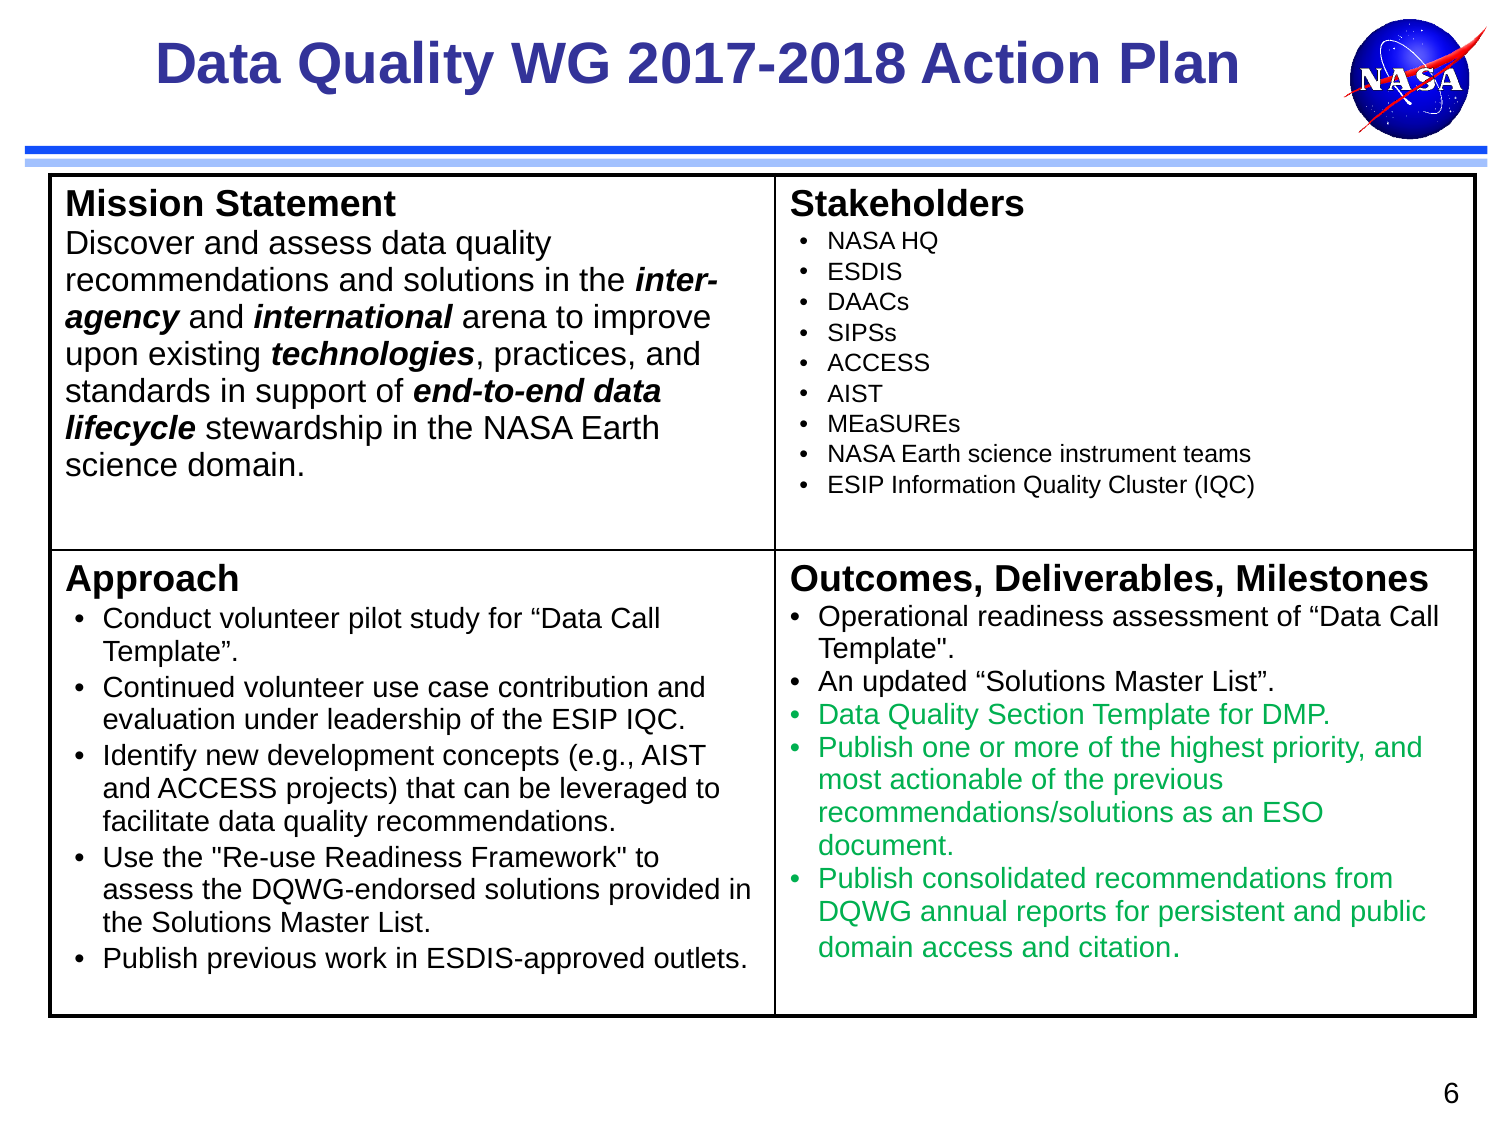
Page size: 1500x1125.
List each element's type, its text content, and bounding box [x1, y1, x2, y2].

slide_number 6 [1161, 1066, 1475, 1125]
table_header Mission Statement Discover and assess data quality recommendations and solutions in the inter-agency and international arena to improve upon existing technologies, practices, and standards in support of end-to-end data lifecycle stewardship in the NASA Earth science domain. [52, 177, 774, 549]
table_header Stakeholders NASA HQ ESDIS DAACs SIPSs ACCESS AIST MEaSUREs NASA Earth science instrument teams ESIP Information Quality Cluster (IQC) [776, 177, 1473, 549]
picture [1325, 10, 1500, 150]
table_cell Outcomes, Deliverables, Milestones Operational readiness assessment of “Data Call Template". An updated “Solutions Master List”. Data Quality Section Template for DMP. Publish one or more of the highest priority, and most actionable of the previous recommendations/solutions as an ESO document. Publish consolidated recommendations from DQWG annual reports for persistent and public domain access and citation. [776, 551, 1473, 1014]
table_cell Approach Conduct volunteer pilot study for “Data Call Template”. Continued volunteer use case contribution and evaluation under leadership of the ESIP IQC. Identify new development concepts (e.g., AIST and ACCESS projects) that can be leveraged to facilitate data quality recommendations. Use the "Re-use Readiness Framework" to assess the DQWG-endorsed solutions provided in the Solutions Master List. Publish previous work in ESDIS-approved outlets. [52, 551, 774, 1014]
title Data Quality WG 2017-2018 Action Plan [87, 5, 1311, 126]
